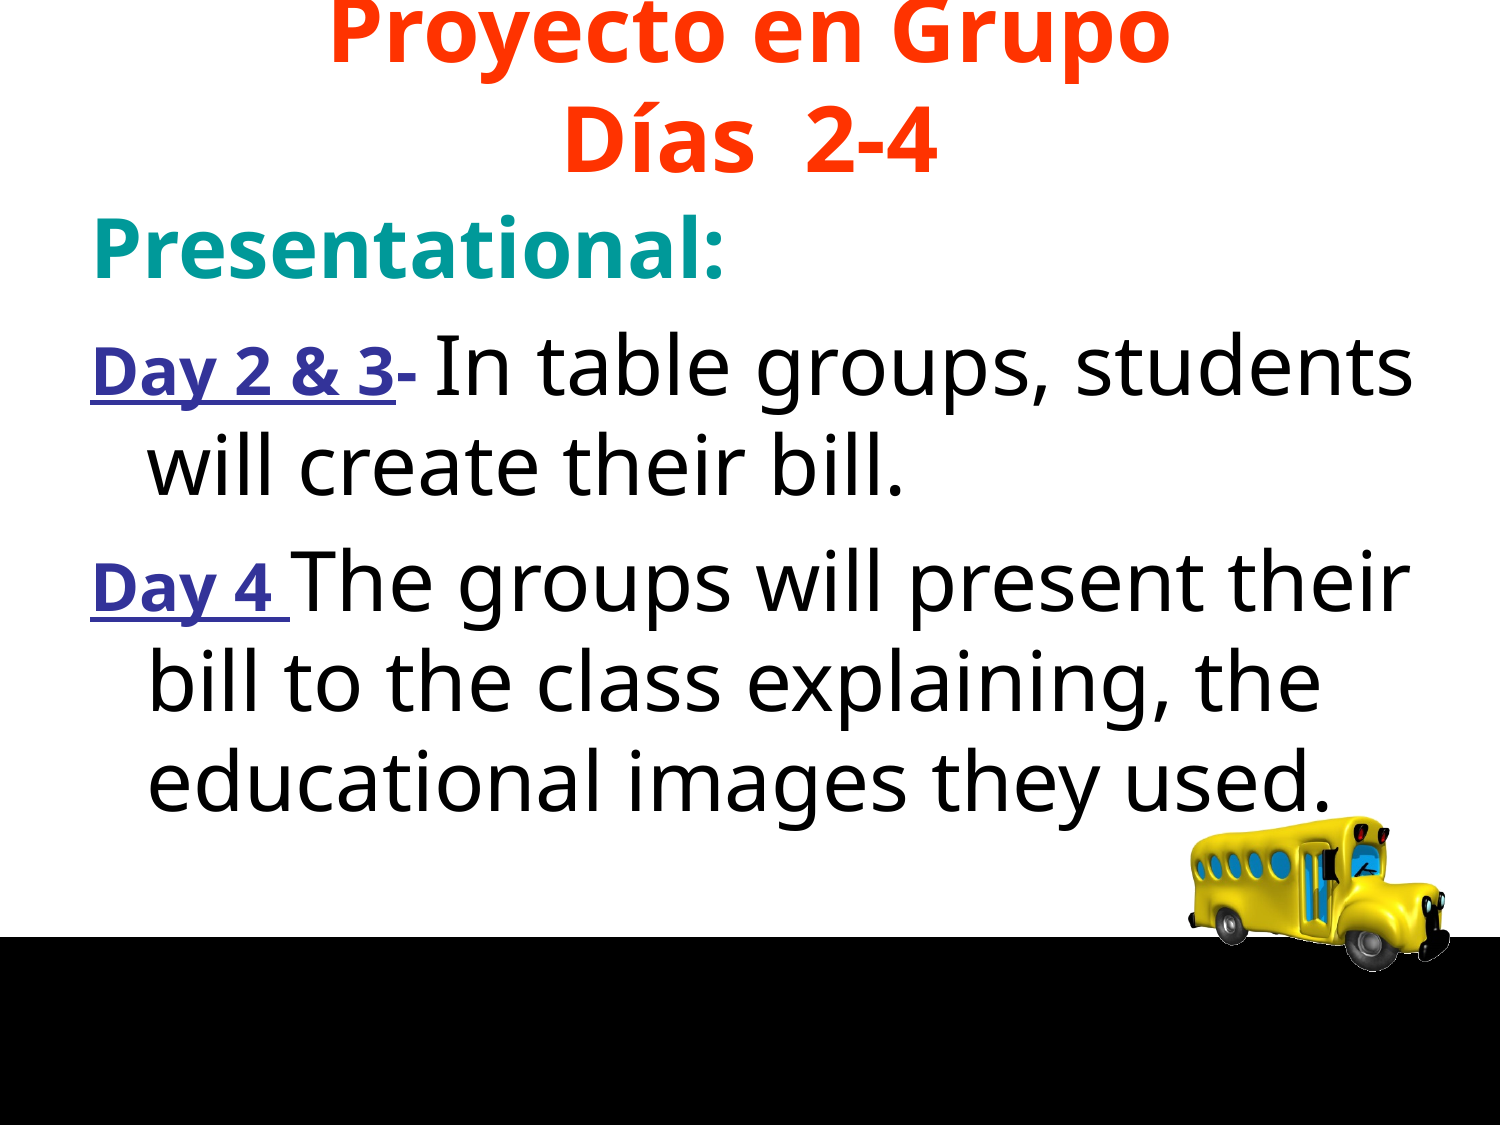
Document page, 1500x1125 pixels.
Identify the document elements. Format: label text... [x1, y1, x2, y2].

list Presentational: Day 2 & 3- In table groups, students will create their bill. Day 4 The groups will present their bill to the class explaining, the educational images they used. [75, 187, 1438, 738]
picture [1175, 800, 1463, 1005]
title Proyecto en Grupo Días 2-4 [75, 0, 1425, 175]
